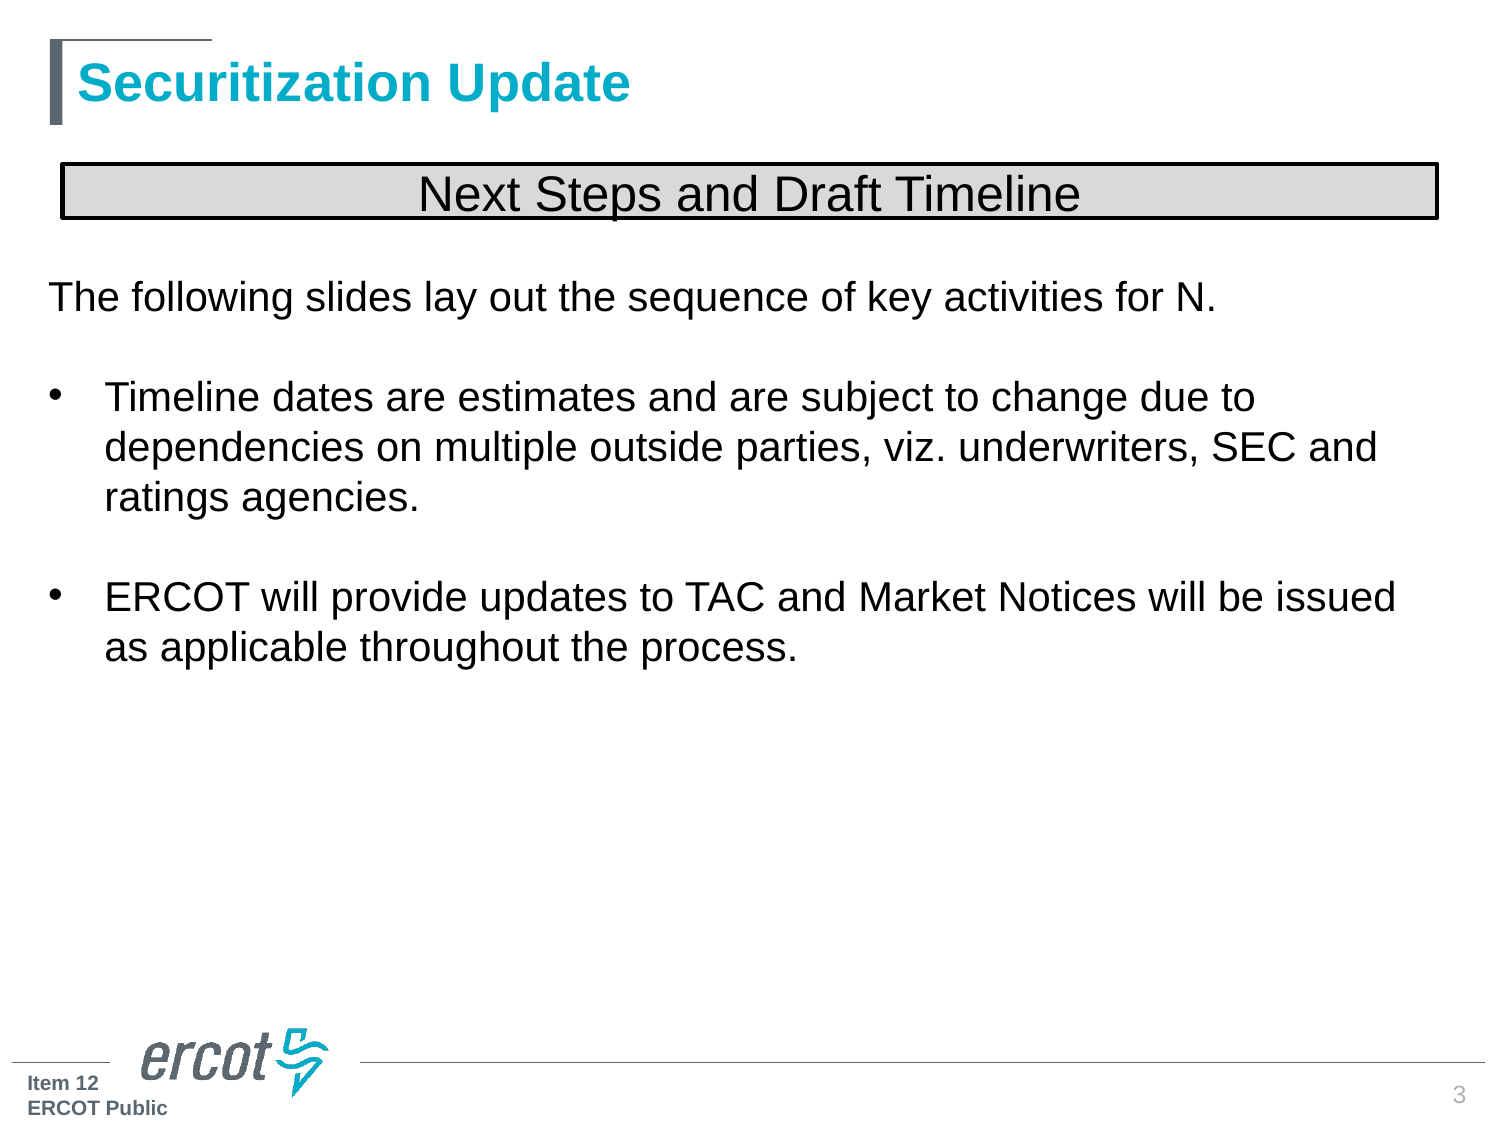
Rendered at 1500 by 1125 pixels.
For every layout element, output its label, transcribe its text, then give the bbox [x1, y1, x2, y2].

text_box The following slides lay out the sequence of key activities for N. Timeline dates are estimates and are subject to change due to dependencies on multiple outside parties, viz. underwriters, SEC and ratings agencies. ERCOT will provide updates to TAC and Market Notices will be issued as applicable throughout the process. [33, 262, 1467, 777]
title Securitization Update [62, 39, 1438, 134]
slide_number 3 [1437, 1076, 1475, 1112]
picture [137, 1024, 332, 1100]
text_box Next Steps and Draft Timeline [60, 162, 1439, 220]
